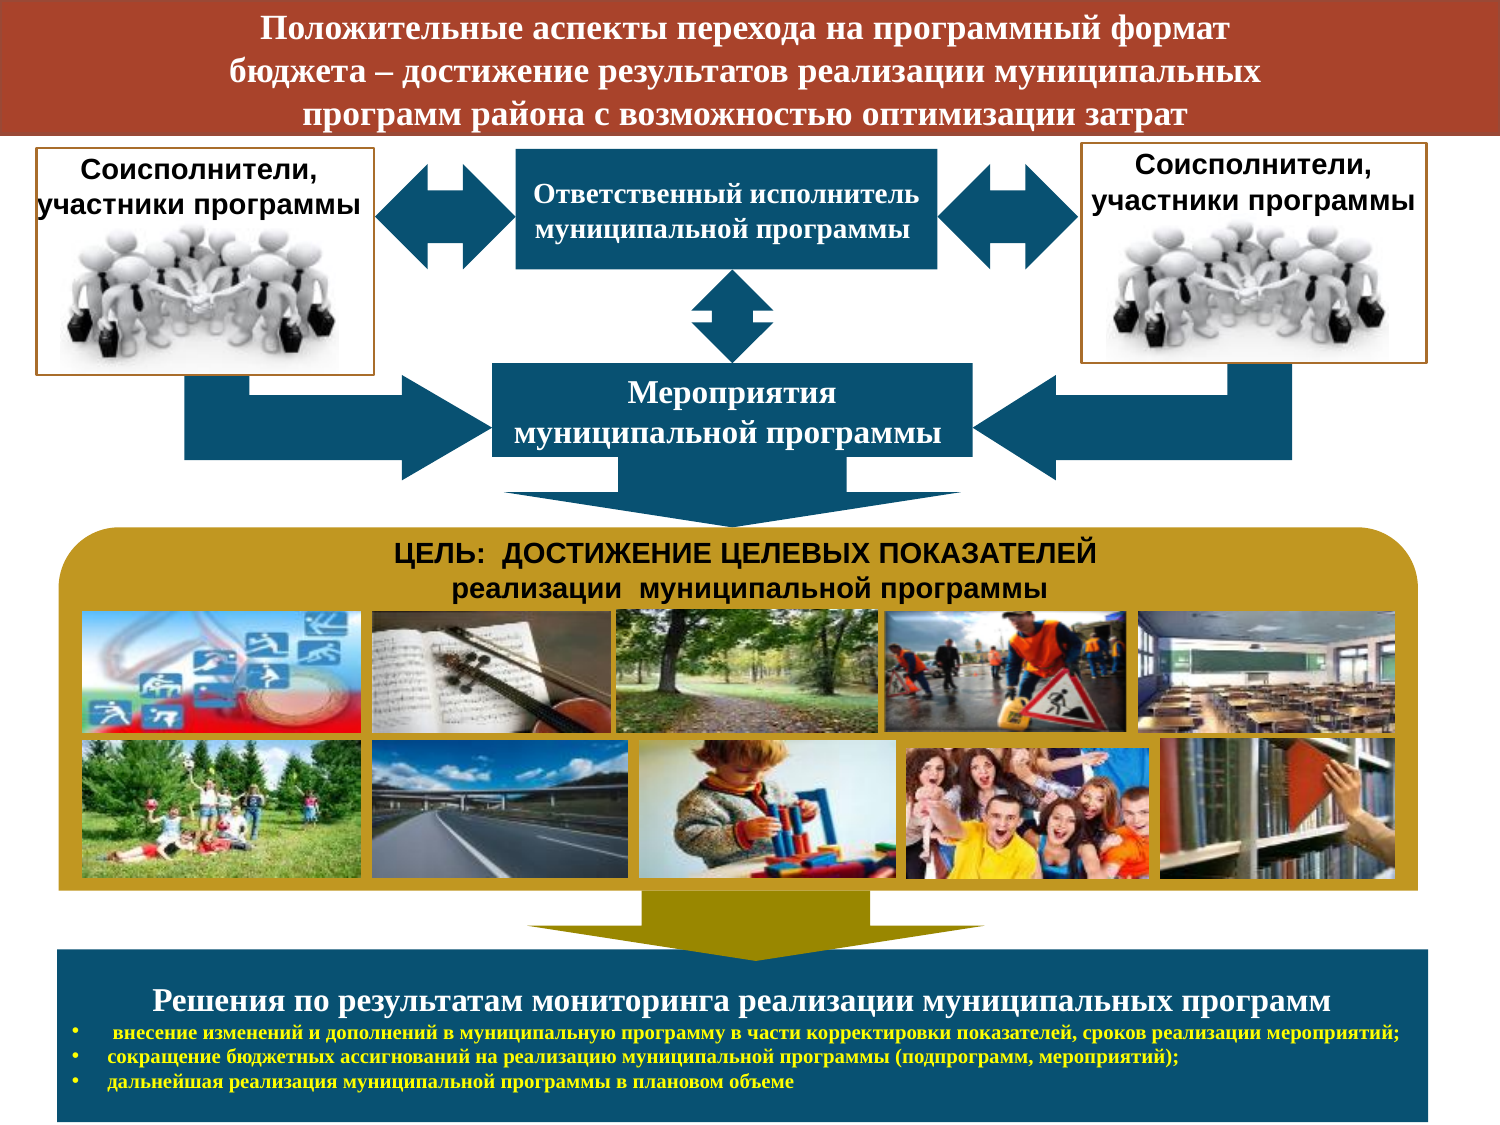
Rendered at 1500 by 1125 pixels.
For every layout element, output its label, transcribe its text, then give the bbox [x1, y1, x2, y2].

text_box ЦЕЛЬ: ДОСТИЖЕНИЕ ЦЕЛЕВЫХ ПОКАЗАТЕЛЕЙ реализации муниципальной программы [0, 527, 1500, 612]
text_box [689, 267, 776, 361]
text_box Мероприятия муниципальной программы [490, 361, 975, 459]
text_box [58, 612, 1418, 891]
text_box [525, 888, 987, 964]
text_box Ответственный исполнитель муниципальной программы [513, 147, 939, 272]
text_box [402, 162, 518, 272]
text_box [182, 373, 495, 483]
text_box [81, 609, 1395, 880]
text_box [935, 162, 1037, 272]
text_box Решения по результатам мониторинга реализации муниципальных программ внесение изменений и дополнений в муниципальную программу в части корректировки показателей, сроков реализации мероприятий; сокращение бюджетных ассигнований на реализацию муниципальной программы (подпрограмм, мероприятий); дальнейшая реализация муниципальной программы в плановом объеме [55, 947, 1430, 1124]
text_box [1042, 138, 1466, 364]
text_box [970, 371, 1295, 483]
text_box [0, 142, 399, 376]
text_box Положительные аспекты перехода на программный формат бюджета – достижение результатов реализации муниципальных программ района с возможностью оптимизации затрат [0, 0, 1500, 136]
text_box [501, 454, 964, 527]
